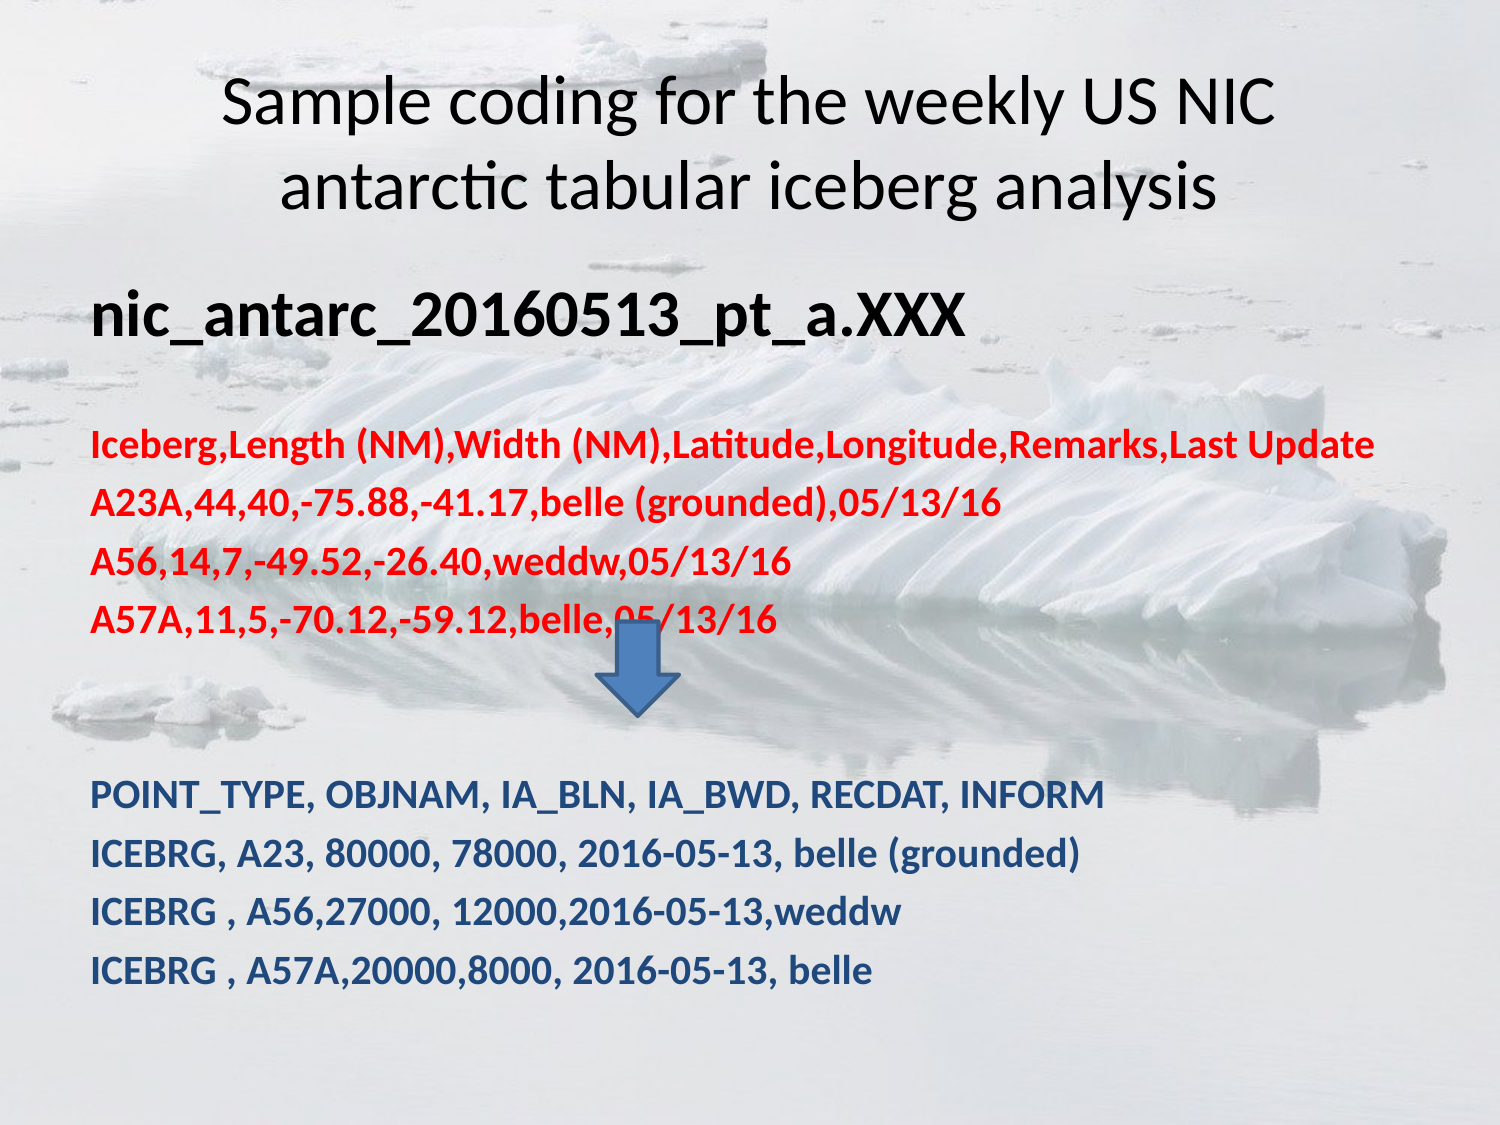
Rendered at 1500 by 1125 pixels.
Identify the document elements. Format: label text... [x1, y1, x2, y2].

picture [0, 0, 1500, 1125]
list nic_antarc_20160513_pt_a.XXX Iceberg,Length (NM),Width (NM),Latitude,Longitude,Remarks,Last Update A23A,44,40,-75.88,-41.17,belle (grounded),05/13/16 A56,14,7,-49.52,-26.40,weddw,05/13/16 A57A,11,5,-70.12,-59.12,belle,05/13/16 POINT_TYPE, OBJNAM, IA_BLN, IA_BWD, RECDAT, INFORM ICEBRG, A23, 80000, 78000, 2016-05-13, belle (grounded) ICEBRG , A56,27000, 12000,2016-05-13,weddw ICEBRG , A57A,20000,8000, 2016-05-13, belle [75, 262, 1447, 1005]
text_box [594, 619, 682, 719]
title Sample coding for the weekly US NIC antarctic tabular iceberg analysis [75, 45, 1425, 233]
